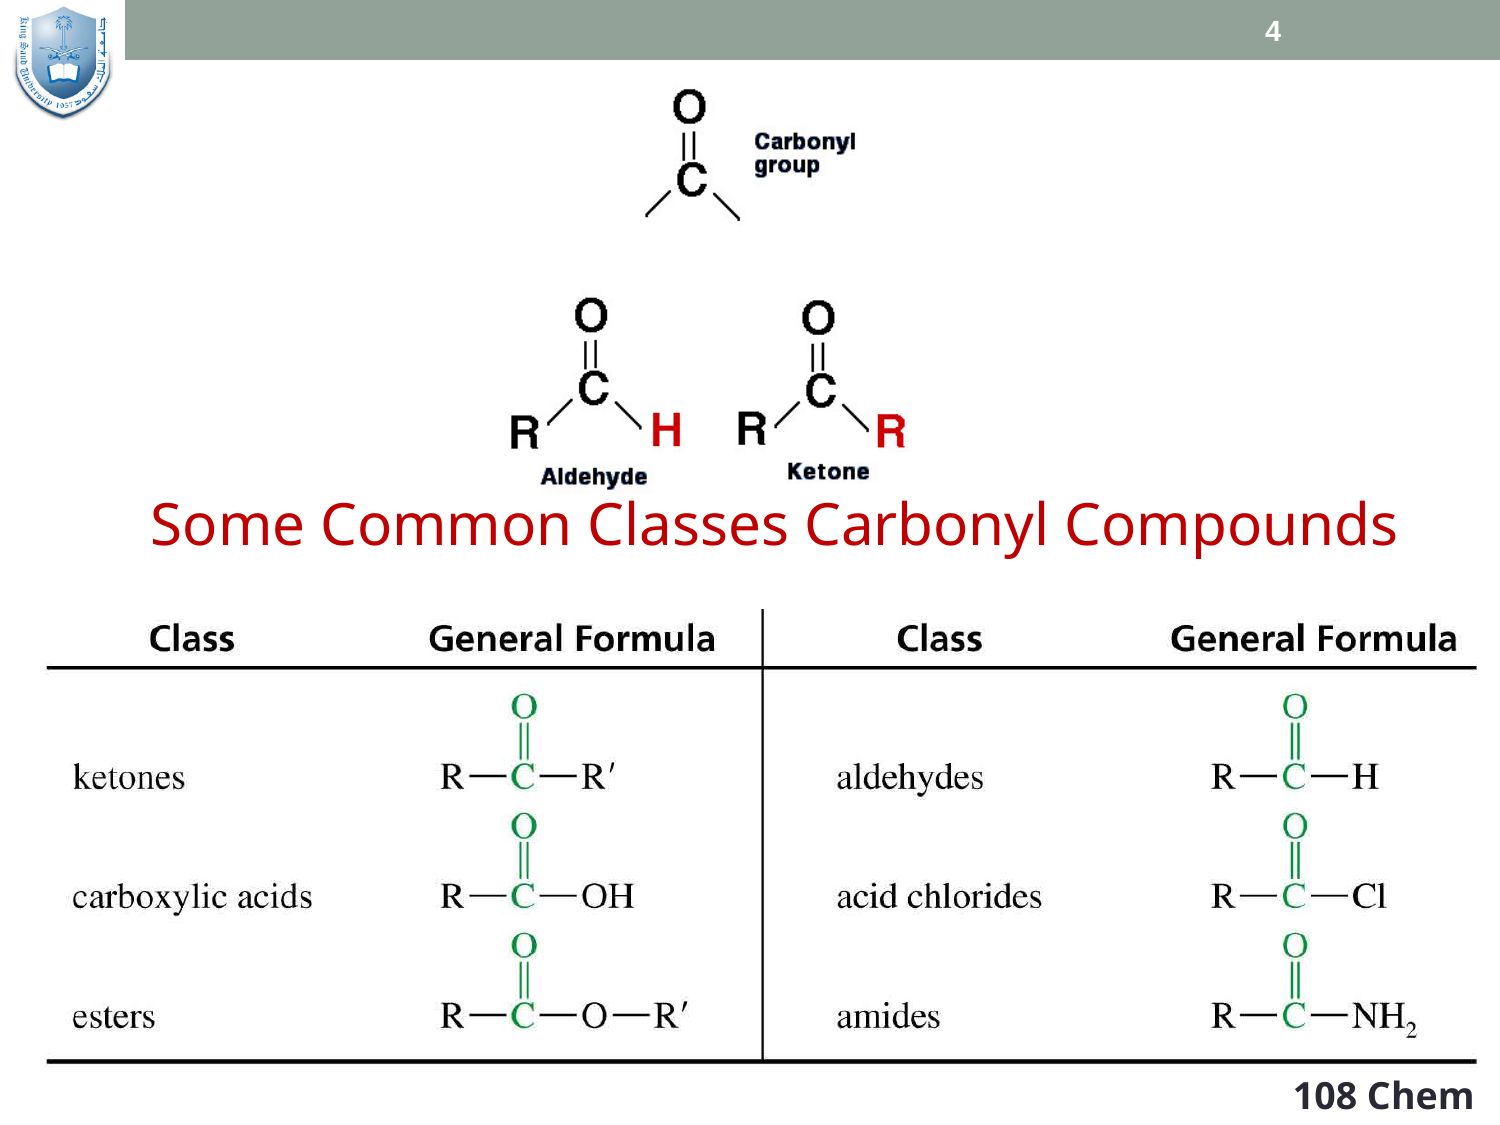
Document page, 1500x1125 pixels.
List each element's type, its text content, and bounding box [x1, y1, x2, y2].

text_box 108 Chem [1278, 1080, 1490, 1125]
slide_number 4 [1250, 3, 1425, 57]
picture [0, 0, 126, 126]
picture [37, 609, 1484, 1076]
text_box Some Common Classes Carbonyl Compounds [136, 479, 1414, 565]
picture [499, 74, 915, 500]
